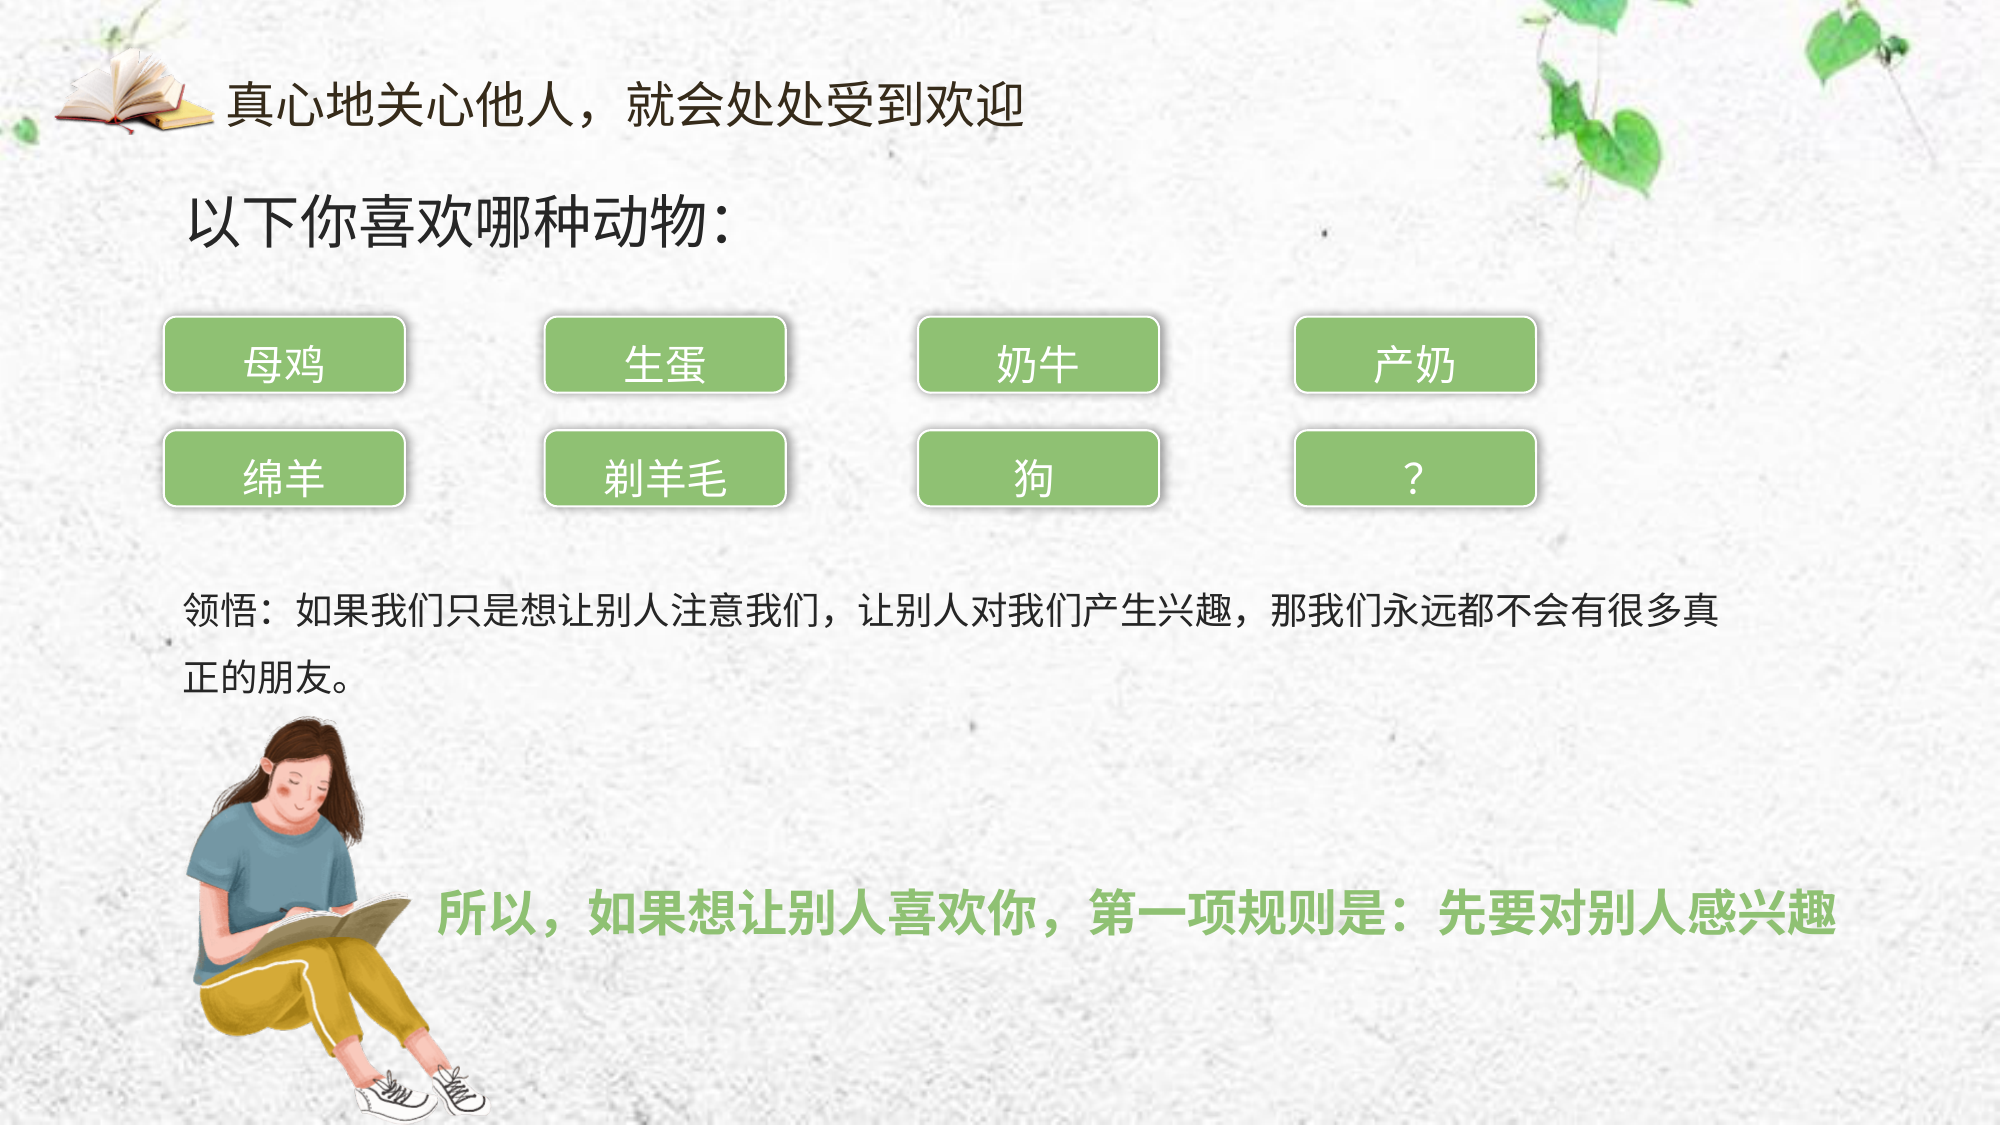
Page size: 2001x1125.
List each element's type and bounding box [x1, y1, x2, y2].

text_box [917, 316, 1160, 398]
text_box [918, 430, 1165, 511]
text_box [163, 430, 405, 511]
text_box [1294, 430, 1555, 511]
picture [0, 0, 2000, 1125]
text_box [163, 316, 405, 398]
text_box [1294, 316, 1537, 398]
text_box [544, 430, 786, 511]
text_box [544, 316, 786, 398]
